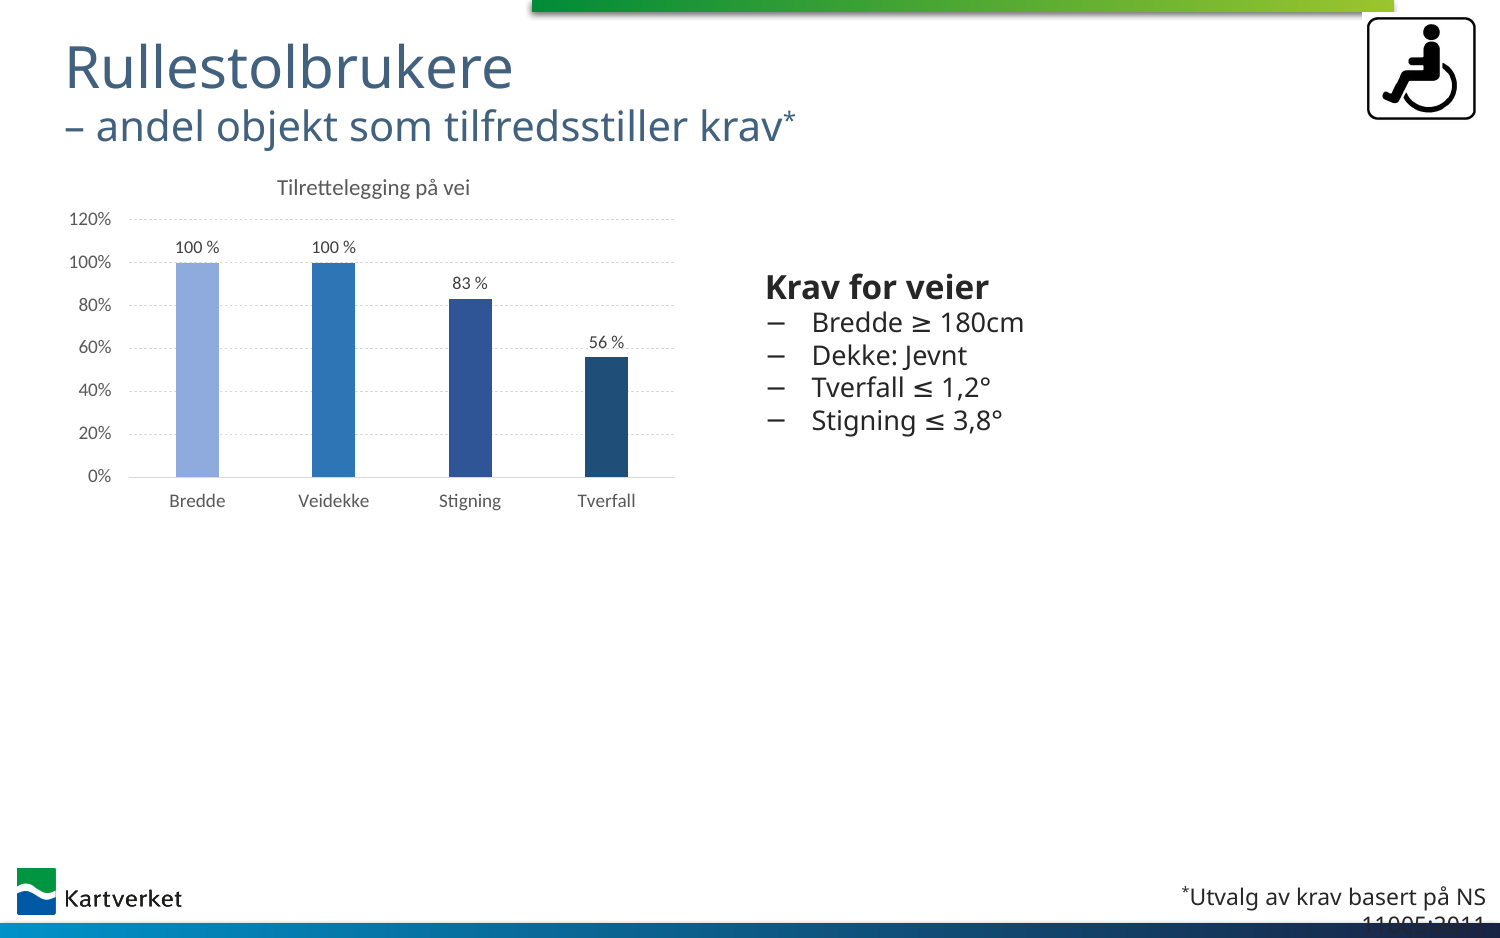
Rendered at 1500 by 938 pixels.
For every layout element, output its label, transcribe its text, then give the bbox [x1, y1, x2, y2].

picture [1362, 12, 1481, 126]
text_box Krav for veier Bredde ≥ 180cm Dekke: Jevnt Tverfall ≤ 1,2° Stigning ≤ 3,8° [750, 258, 1234, 444]
text_box *Utvalg av krav basert på NS 11005:2011 [1068, 873, 1500, 938]
text_box Rullestolbrukere – andel objekt som tilfredsstiller krav* [49, 25, 1431, 158]
picture [62, 166, 686, 519]
